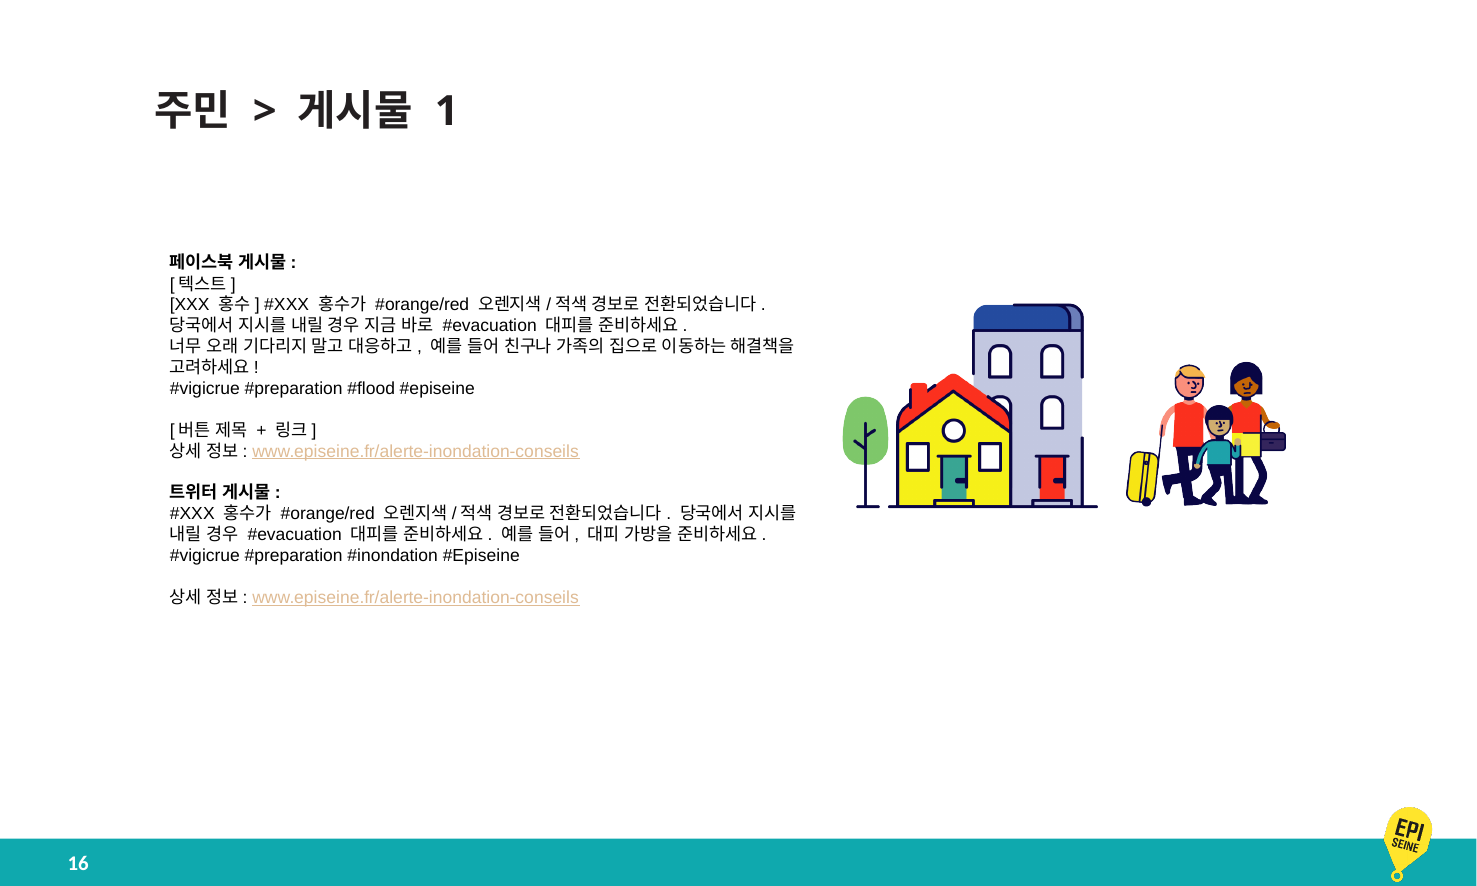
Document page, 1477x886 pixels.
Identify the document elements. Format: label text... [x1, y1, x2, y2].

picture [1381, 805, 1433, 883]
text_box 페이스북 게시물: [텍스트] [XXX 홍수] #XXX 홍수가 #orange/red 오렌지색/적색 경보로 전환되었습니다. 당국에서 지시를 내릴 경우 지금 바로 #evacuation 대피를 준비하세요. 너무 오래 기다리지 말고 대응하고, 예를 들어 친구나 가족의 집으로 이동하는 해결책을 고려하세요! #vigicrue #preparation #flood #episeine [버튼 제목 + 링크] 상세 정보: www.episeine.fr/alerte-inondation-conseils 트위터 게시물: #XXX 홍수가 #orange/red 오렌지색/적색 경보로 전환되었습니다. 당국에서 지시를 내릴 경우 #evacuation 대피를 준비하세요. 예를 들어, 대피 가방을 준비하세요. #vigicrue #preparation #inondation #Episeine 상세 정보: www.episeine.fr/alerte-inondation-conseils [165, 247, 769, 612]
title 주민 > 게시물 1 [152, 56, 1072, 135]
picture [769, 203, 1374, 615]
